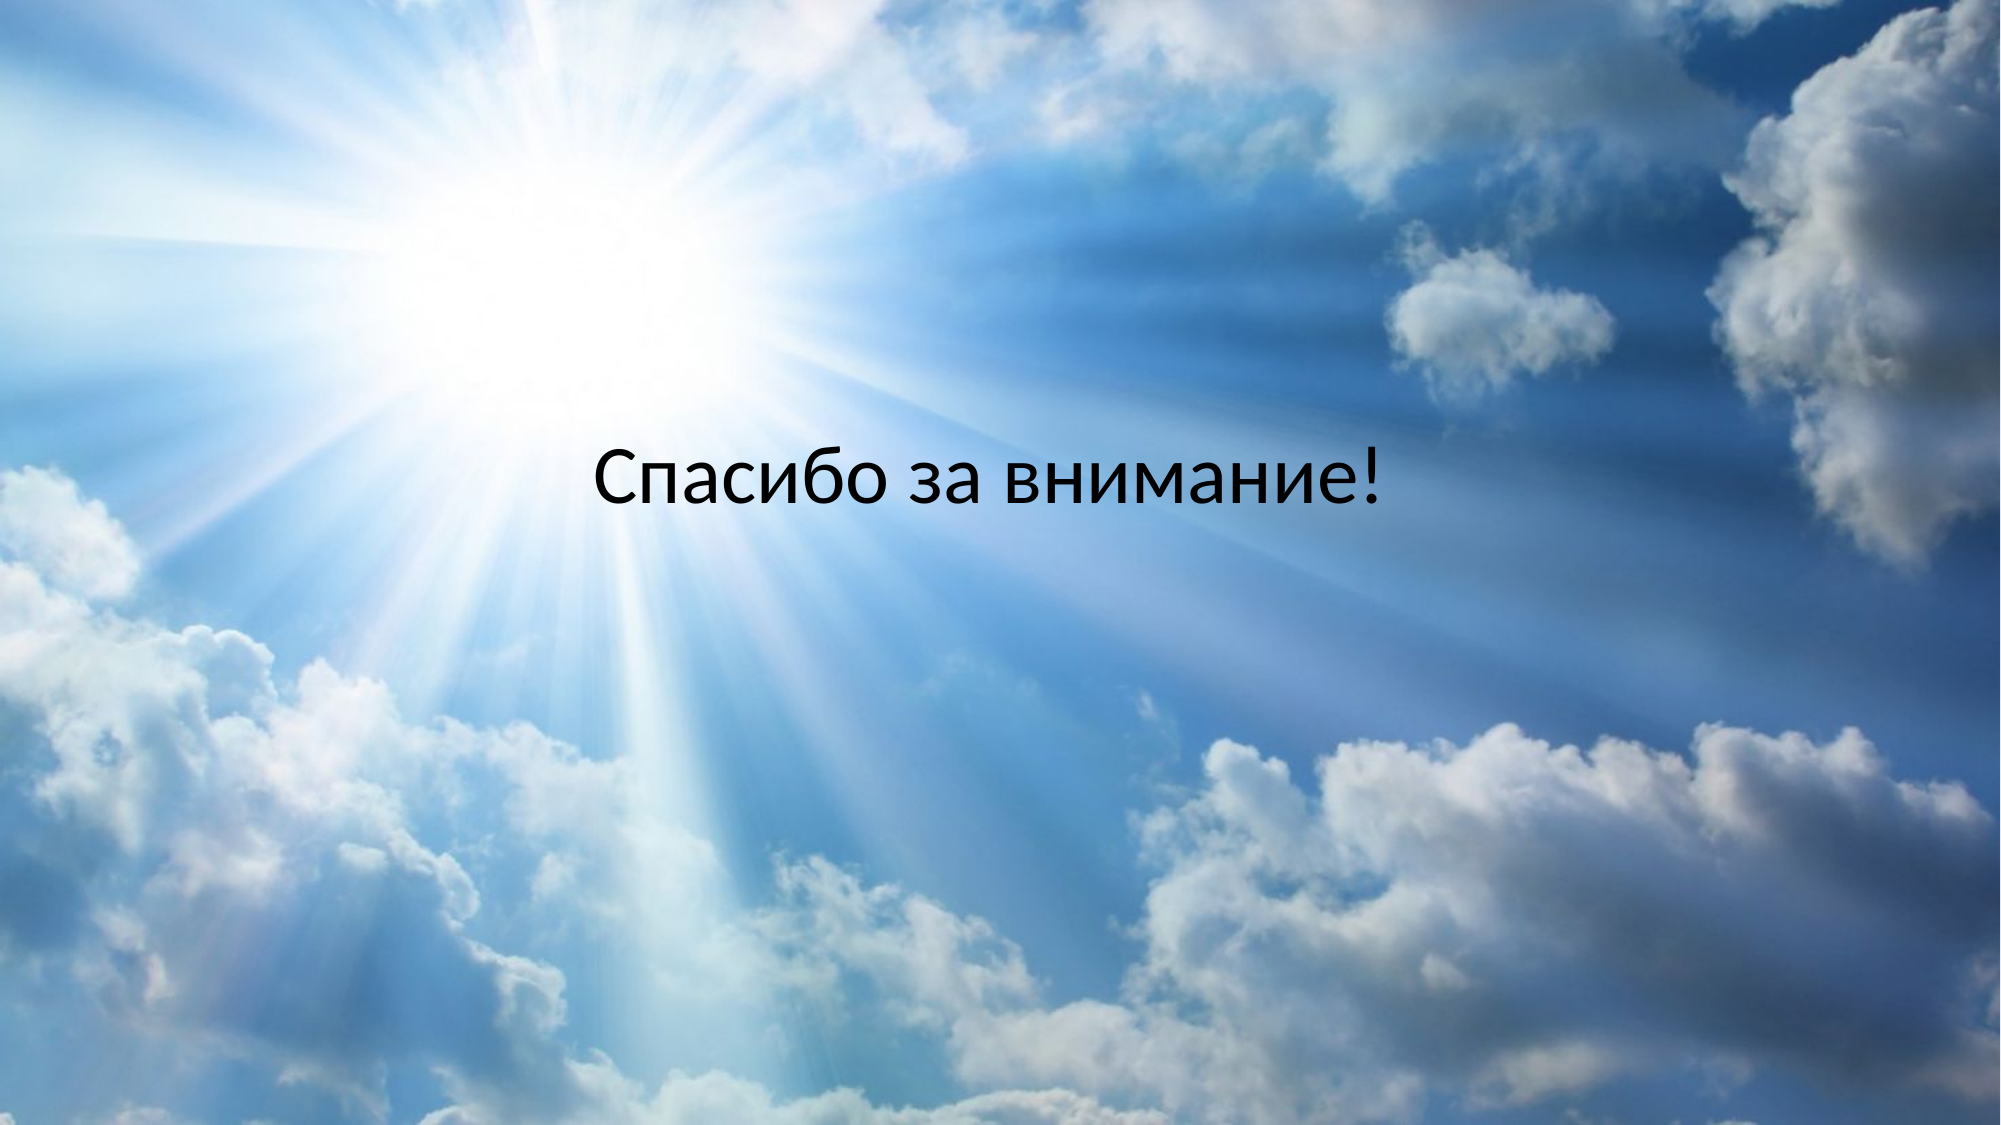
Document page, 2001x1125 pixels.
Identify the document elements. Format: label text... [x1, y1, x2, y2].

picture [0, 0, 2001, 1125]
text_box Спасибо за внимание! [578, 406, 1402, 528]
